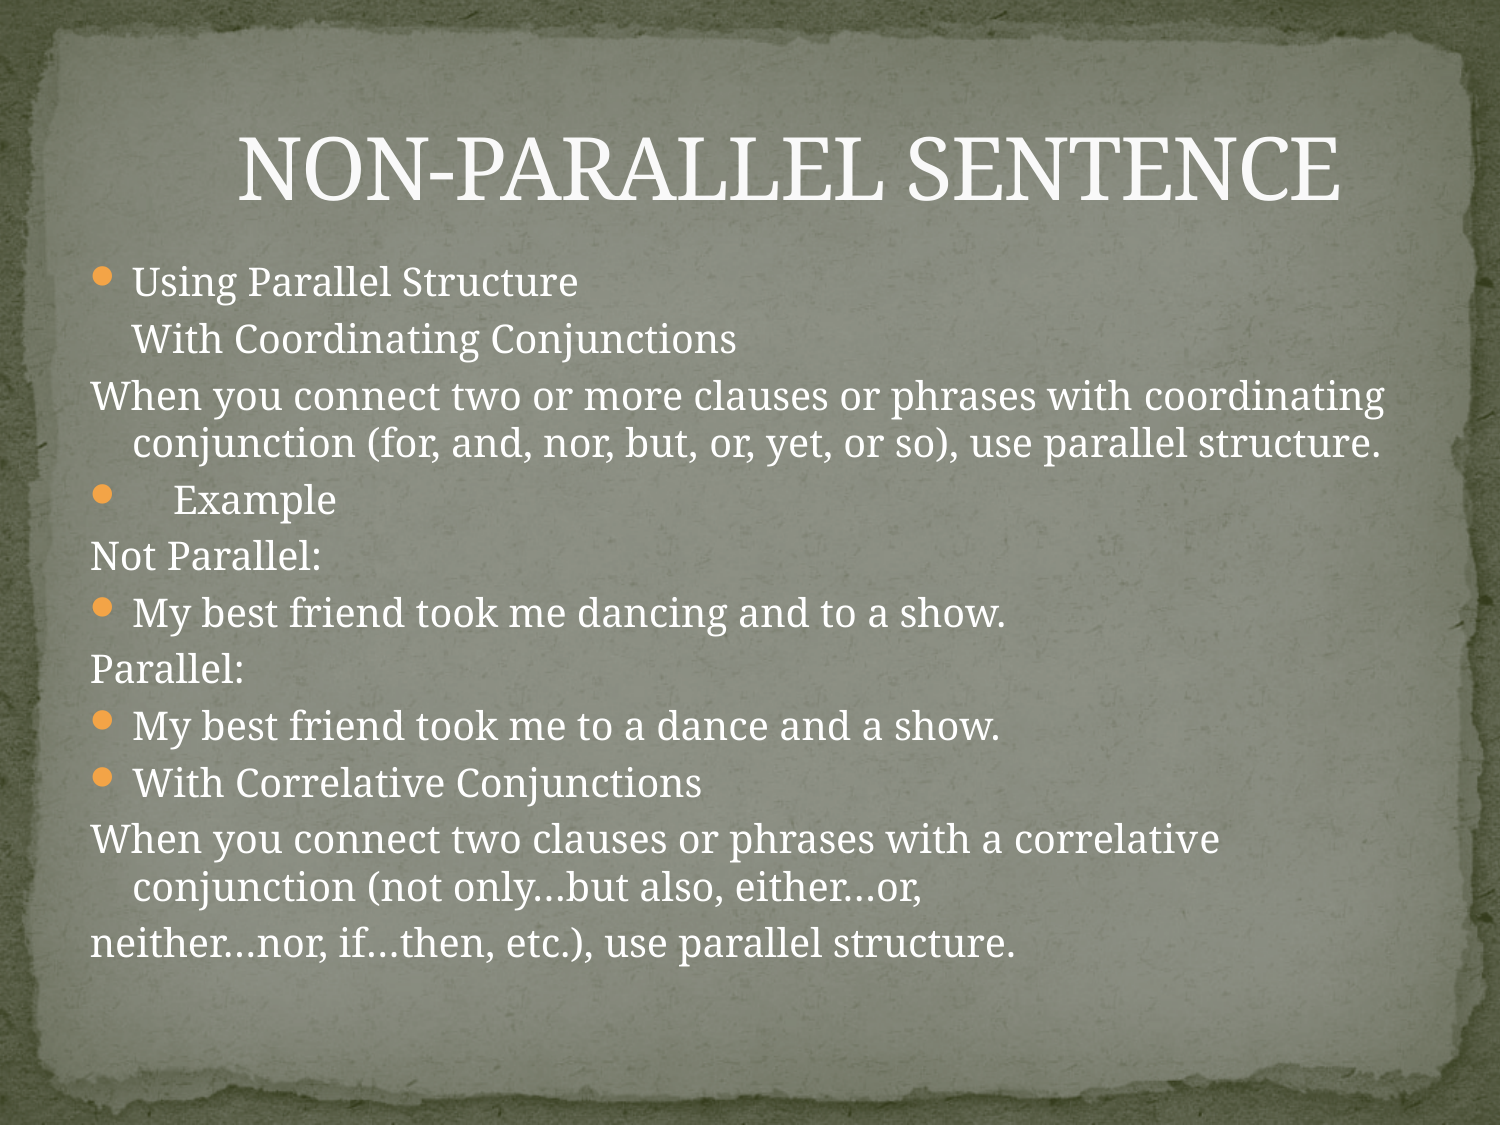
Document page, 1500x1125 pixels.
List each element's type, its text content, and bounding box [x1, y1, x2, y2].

list Using Parallel Structure With Coordinating Conjunctions When you connect two or more clauses or phrases with coordinating conjunction (for, and, nor, but, or, yet, or so), use parallel structure. Example Not Parallel: My best friend took me dancing and to a show. Parallel: My best friend took me to a dance and a show. With Correlative Conjunctions When you connect two clauses or phrases with a correlative conjunction (not only…but also, either…or, neither…nor, if…then, etc.), use parallel structure. [75, 249, 1425, 1000]
title NON-PARALLEL SENTENCE [74, 24, 1425, 225]
